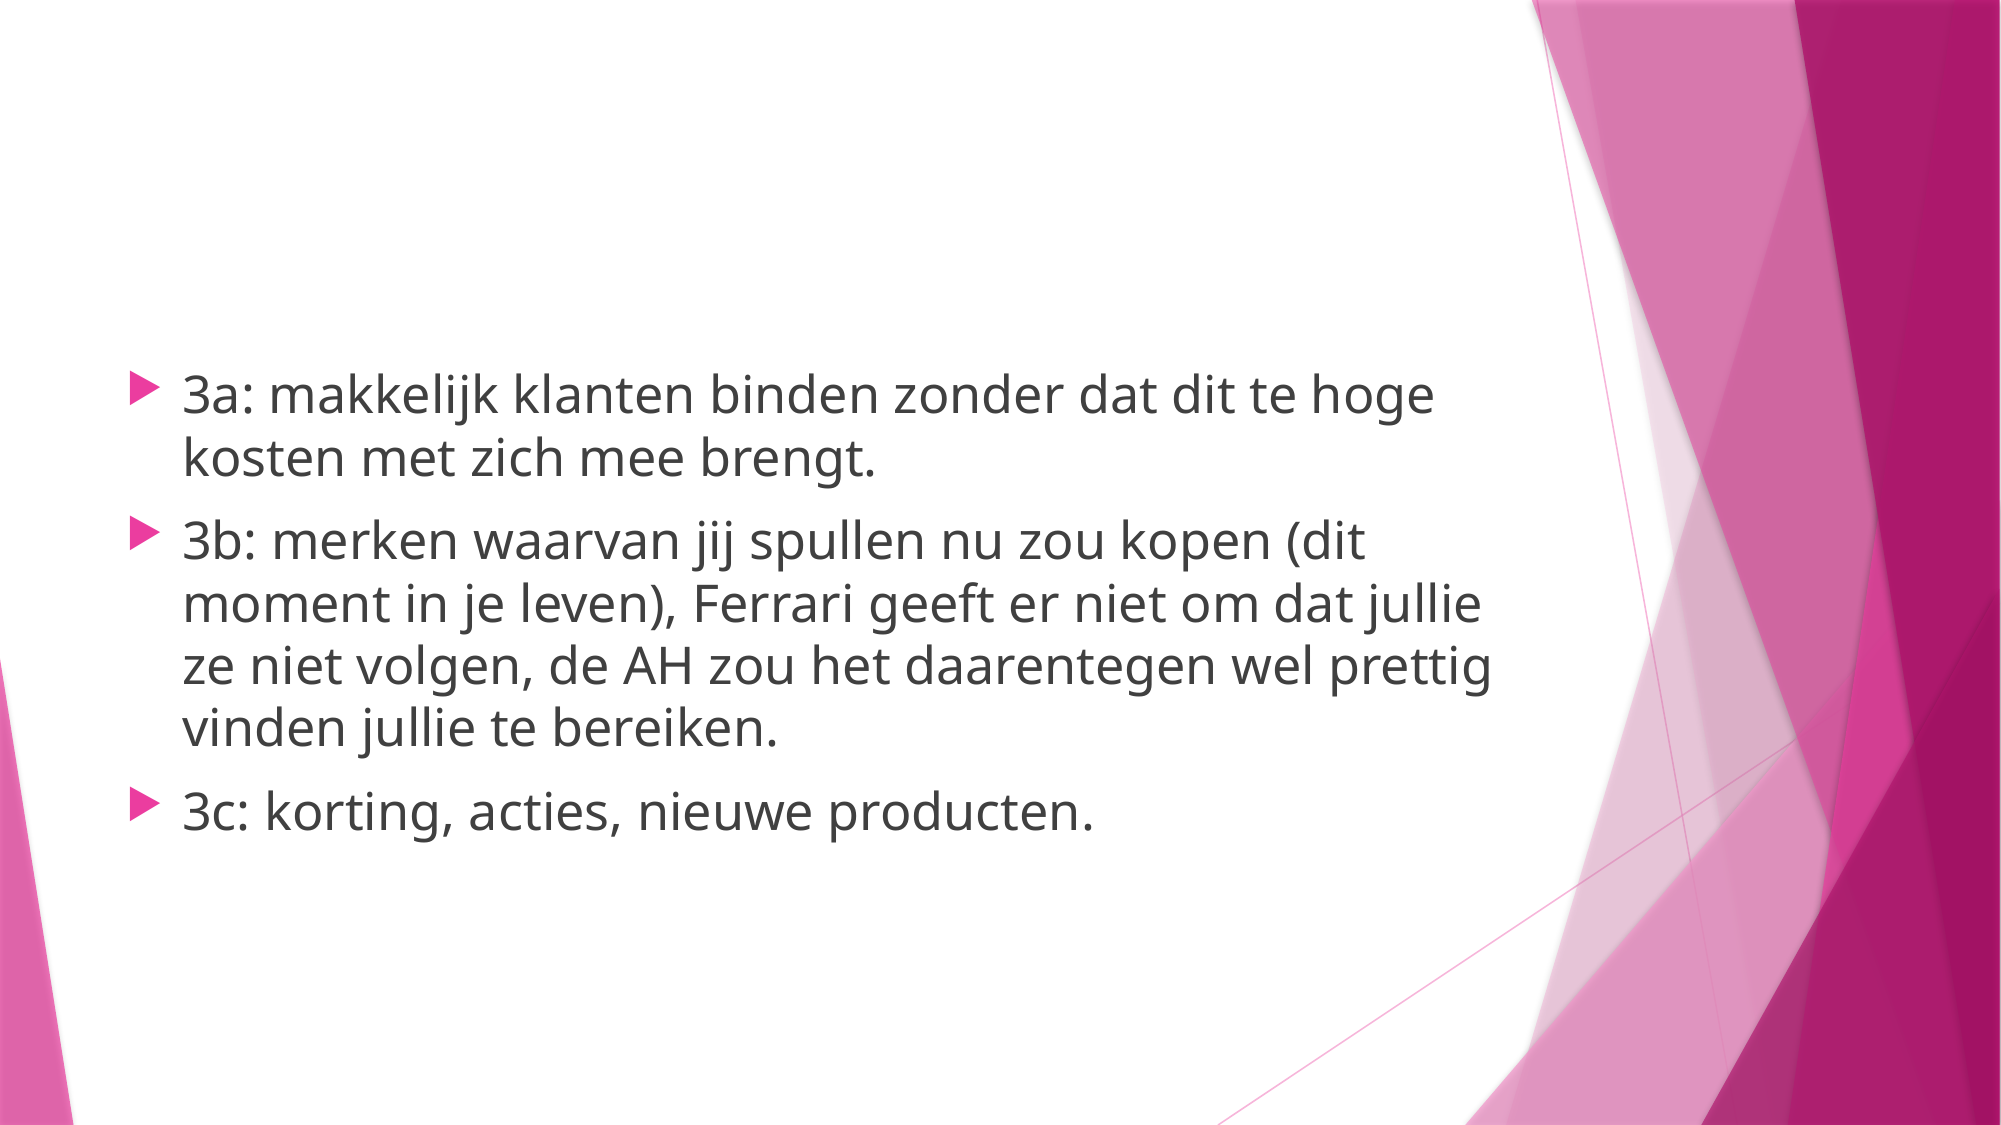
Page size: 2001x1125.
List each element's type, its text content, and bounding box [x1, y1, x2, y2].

list 3a: makkelijk klanten binden zonder dat dit te hoge kosten met zich mee brengt. 3b: merken waarvan jij spullen nu zou kopen (dit moment in je leven), Ferrari geeft er niet om dat jullie ze niet volgen, de AH zou het daarentegen wel prettig vinden jullie te bereiken. 3c: korting, acties, nieuwe producten. [111, 354, 1522, 992]
